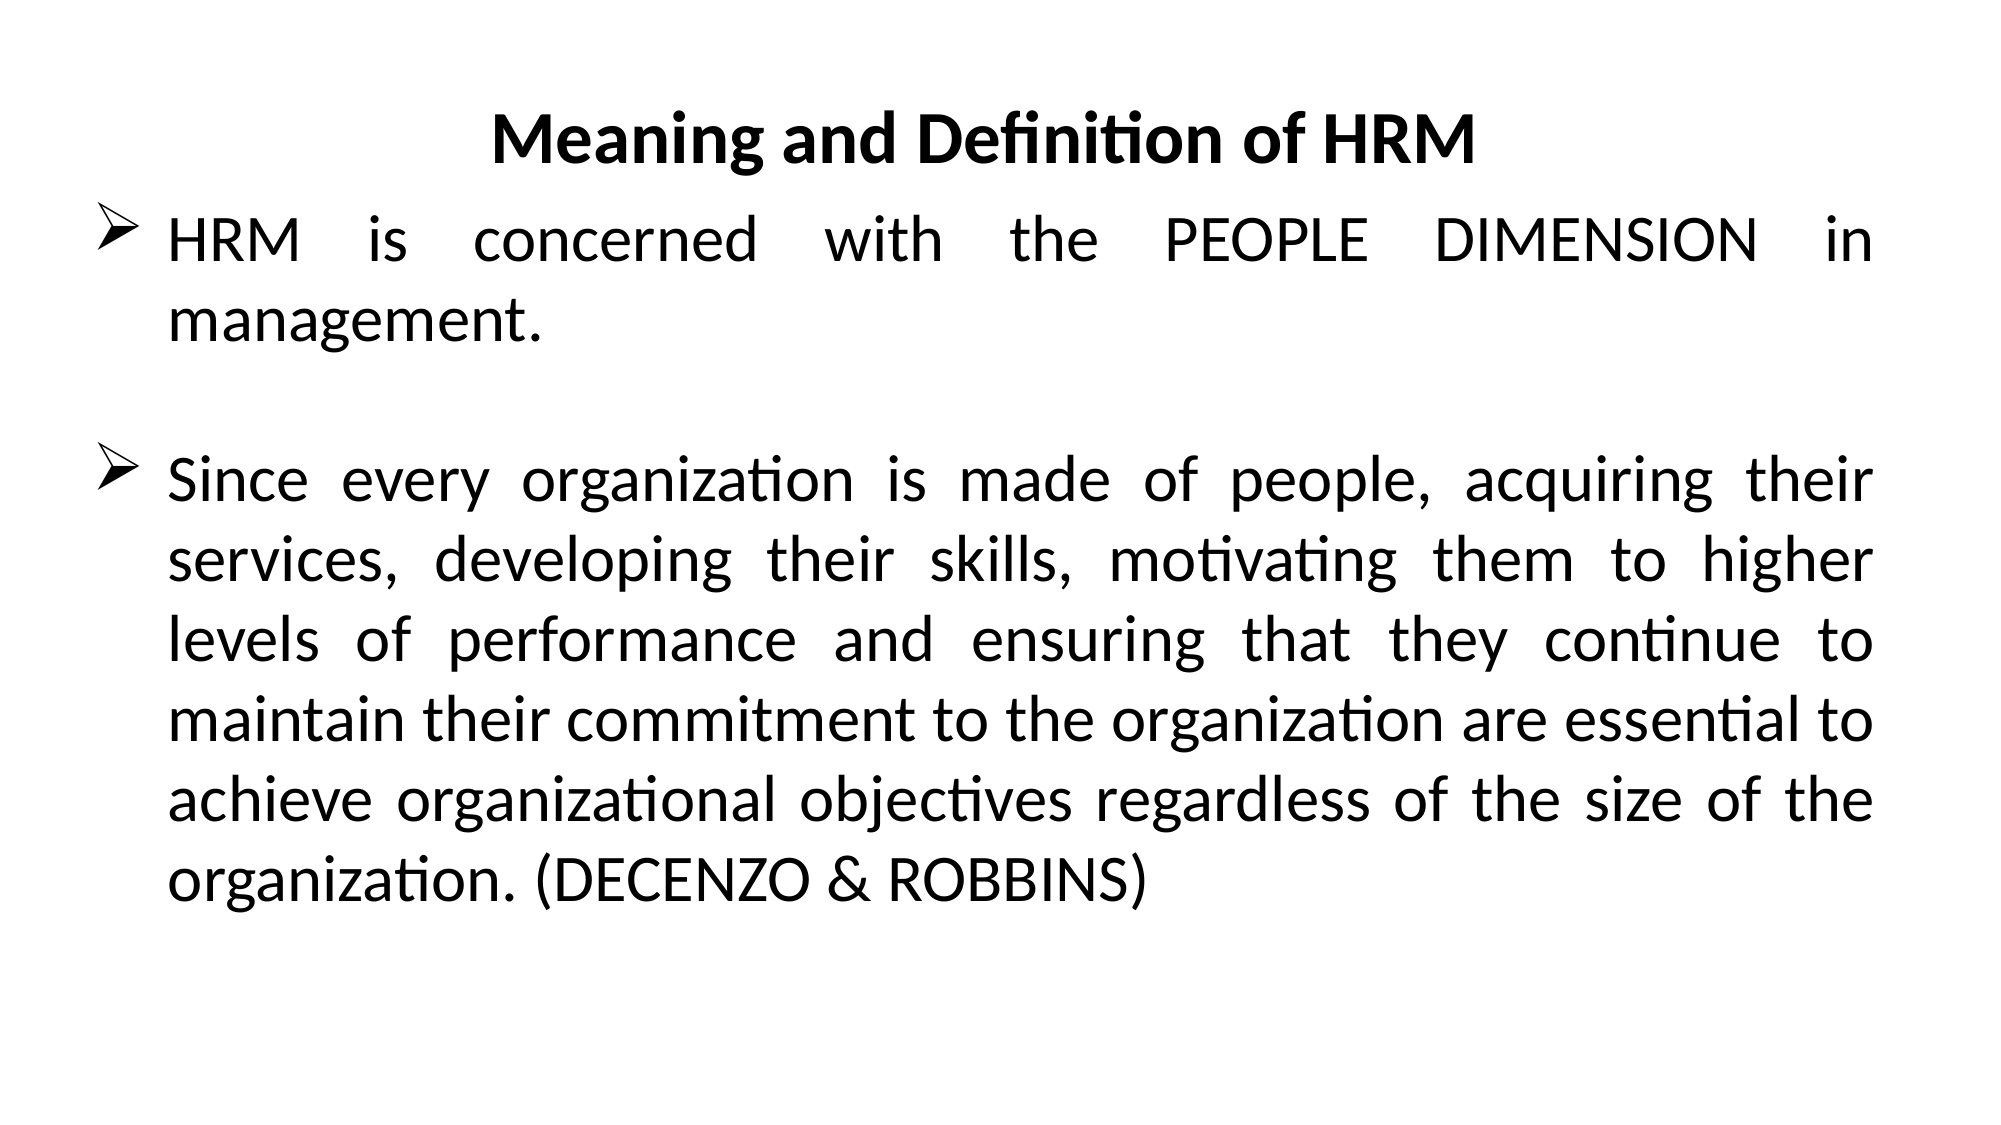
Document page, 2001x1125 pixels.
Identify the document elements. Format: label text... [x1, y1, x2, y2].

text_box HRM is concerned with the PEOPLE DIMENSION in management. Since every organization is made of people, acquiring their services, developing their skills, motivating them to higher levels of performance and ensuring that they continue to maintain their commitment to the organization are essential to achieve organizational objectives regardless of the size of the organization. (DECENZO & ROBBINS) [78, 187, 1891, 1002]
text_box Meaning and Definition of HRM [120, 81, 1850, 187]
